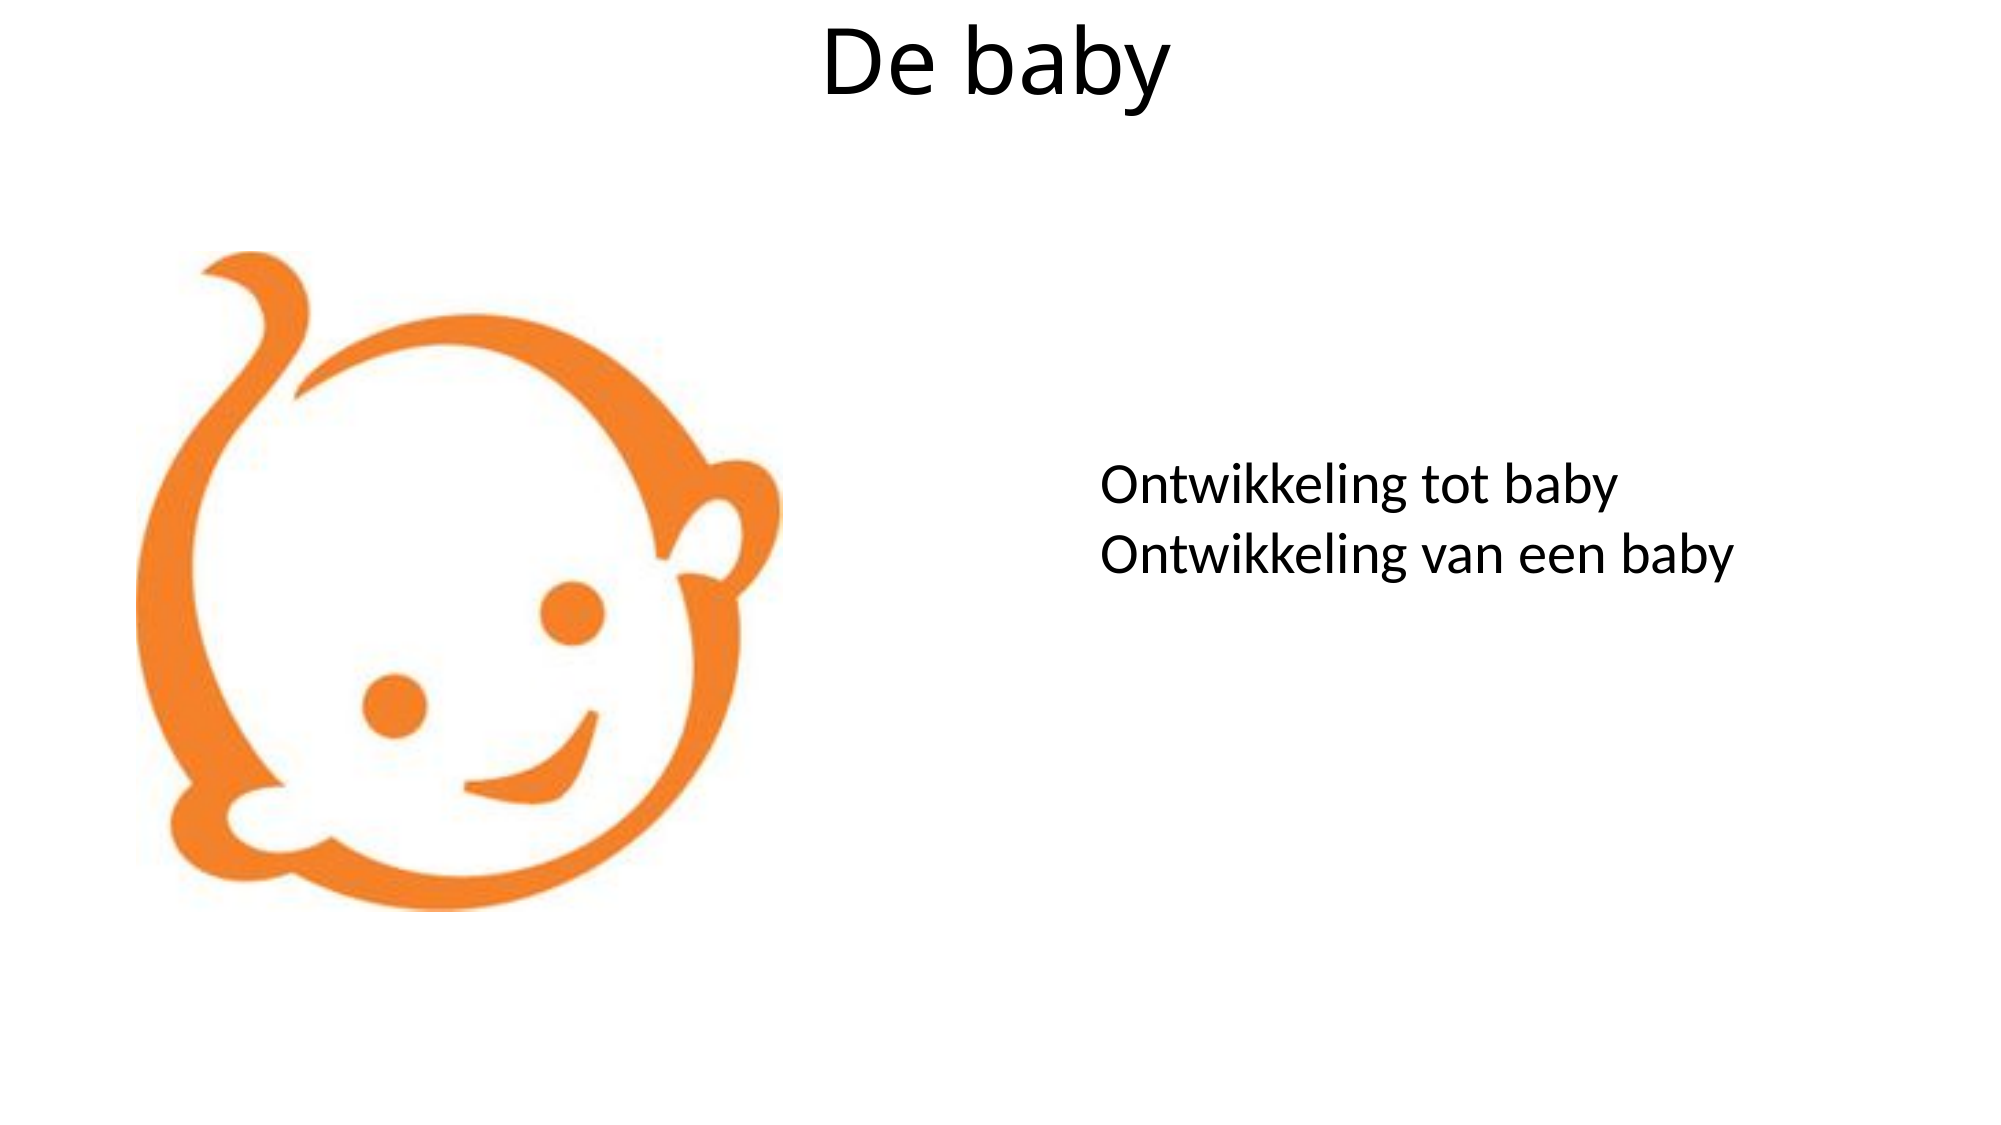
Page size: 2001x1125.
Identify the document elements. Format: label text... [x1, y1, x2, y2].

text_box Ontwikkeling tot baby Ontwikkeling van een baby [1085, 438, 1787, 593]
picture [136, 251, 783, 912]
title De baby [804, 0, 1196, 130]
